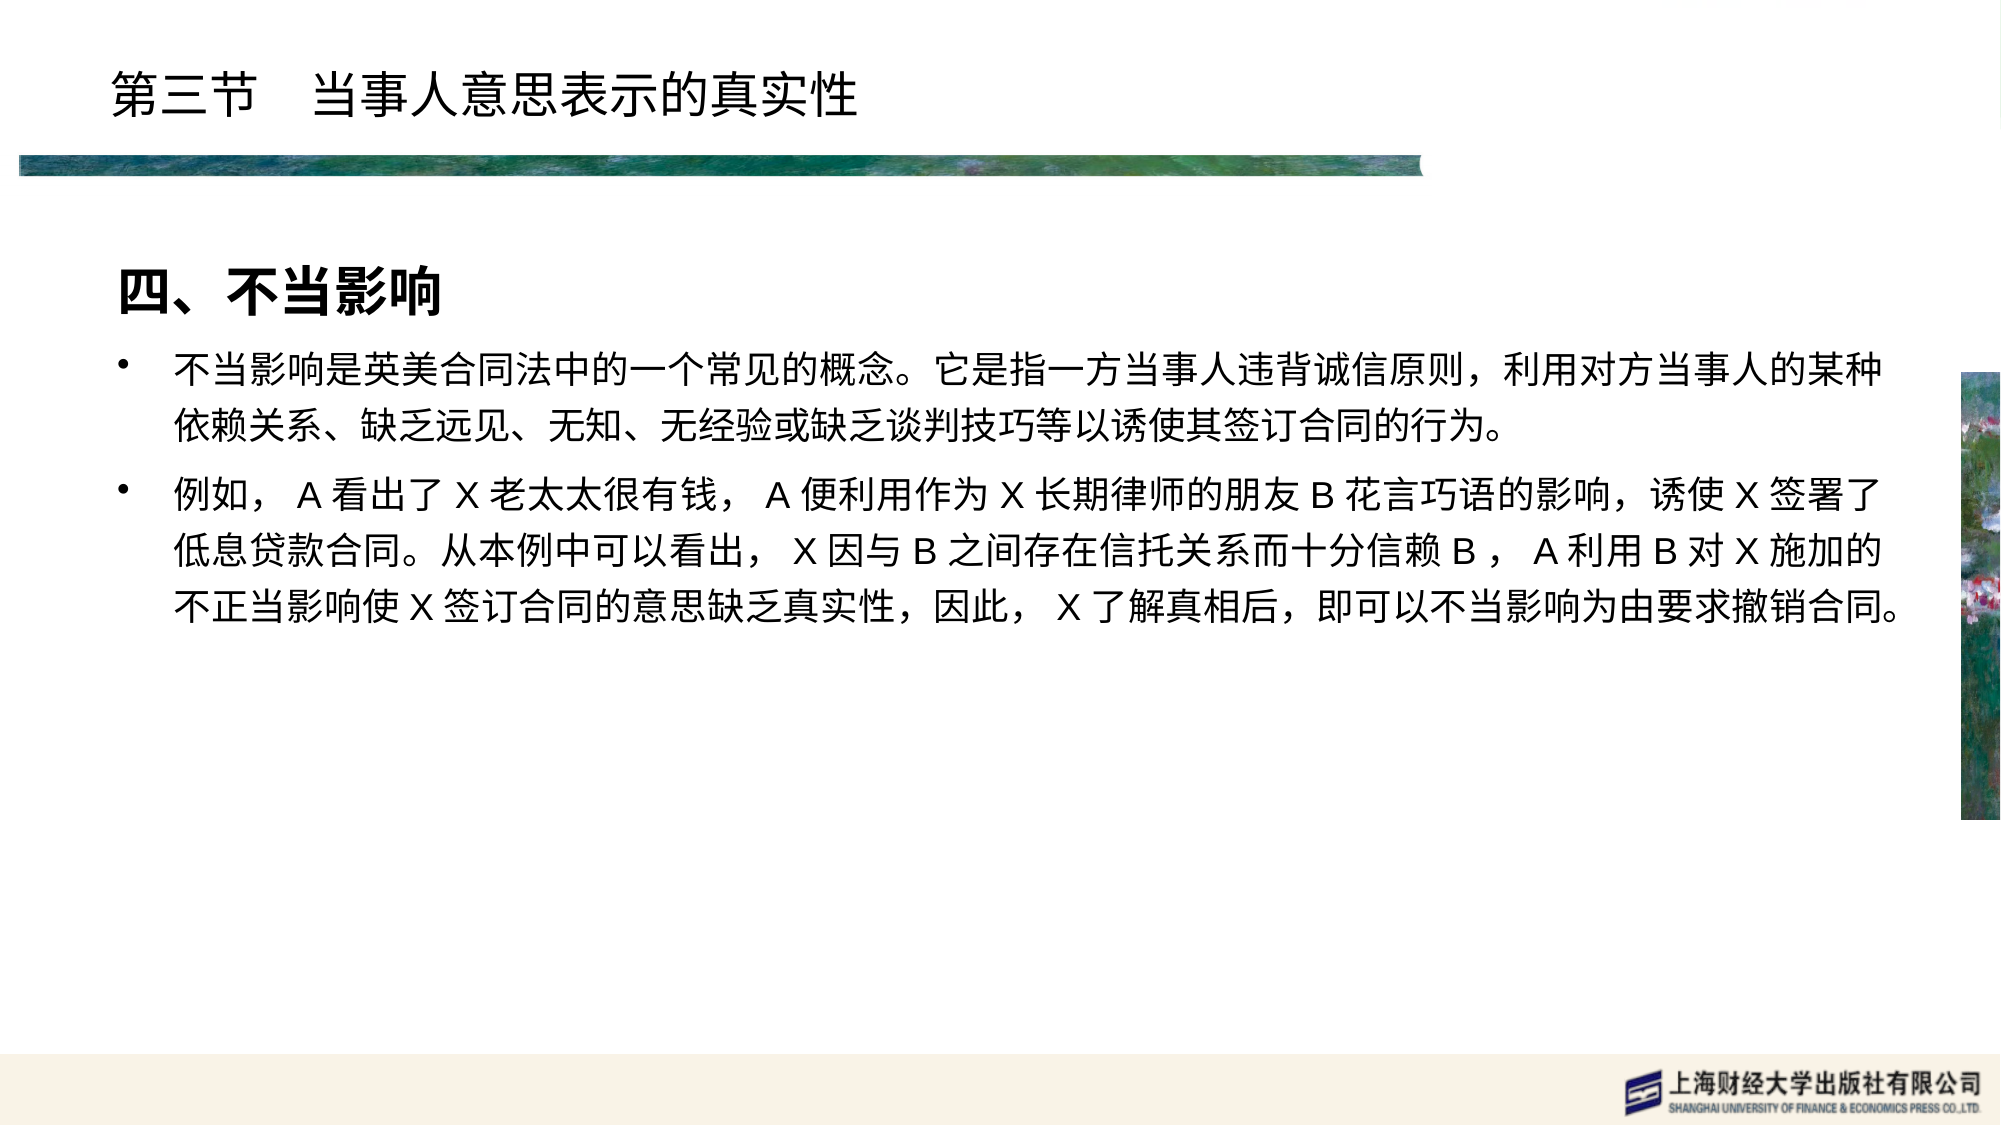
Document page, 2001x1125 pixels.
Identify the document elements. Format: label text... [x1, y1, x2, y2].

title 第三节 当事人意思表示的真实性 [94, 42, 1451, 146]
picture [0, 0, 2001, 1125]
list 四、不当影响 不当影响是英美合同法中的一个常见的概念。它是指一方当事人违背诚信原则，利用对方当事人的某种依赖关系、缺乏远见、无知、无经验或缺乏谈判技巧等以诱使其签订合同的行为。 例如，A看出了X老太太很有钱，A便利用作为X长期律师的朋友B花言巧语的影响，诱使X签署了低息贷款合同。从本例中可以看出，X因与B之间存在信托关系而十分信赖B，A利用B对X施加的不正当影响使X签订合同的意思缺乏真实性，因此，X了解真相后，即可以不当影响为由要求撤销合同。 [102, 233, 1898, 1032]
